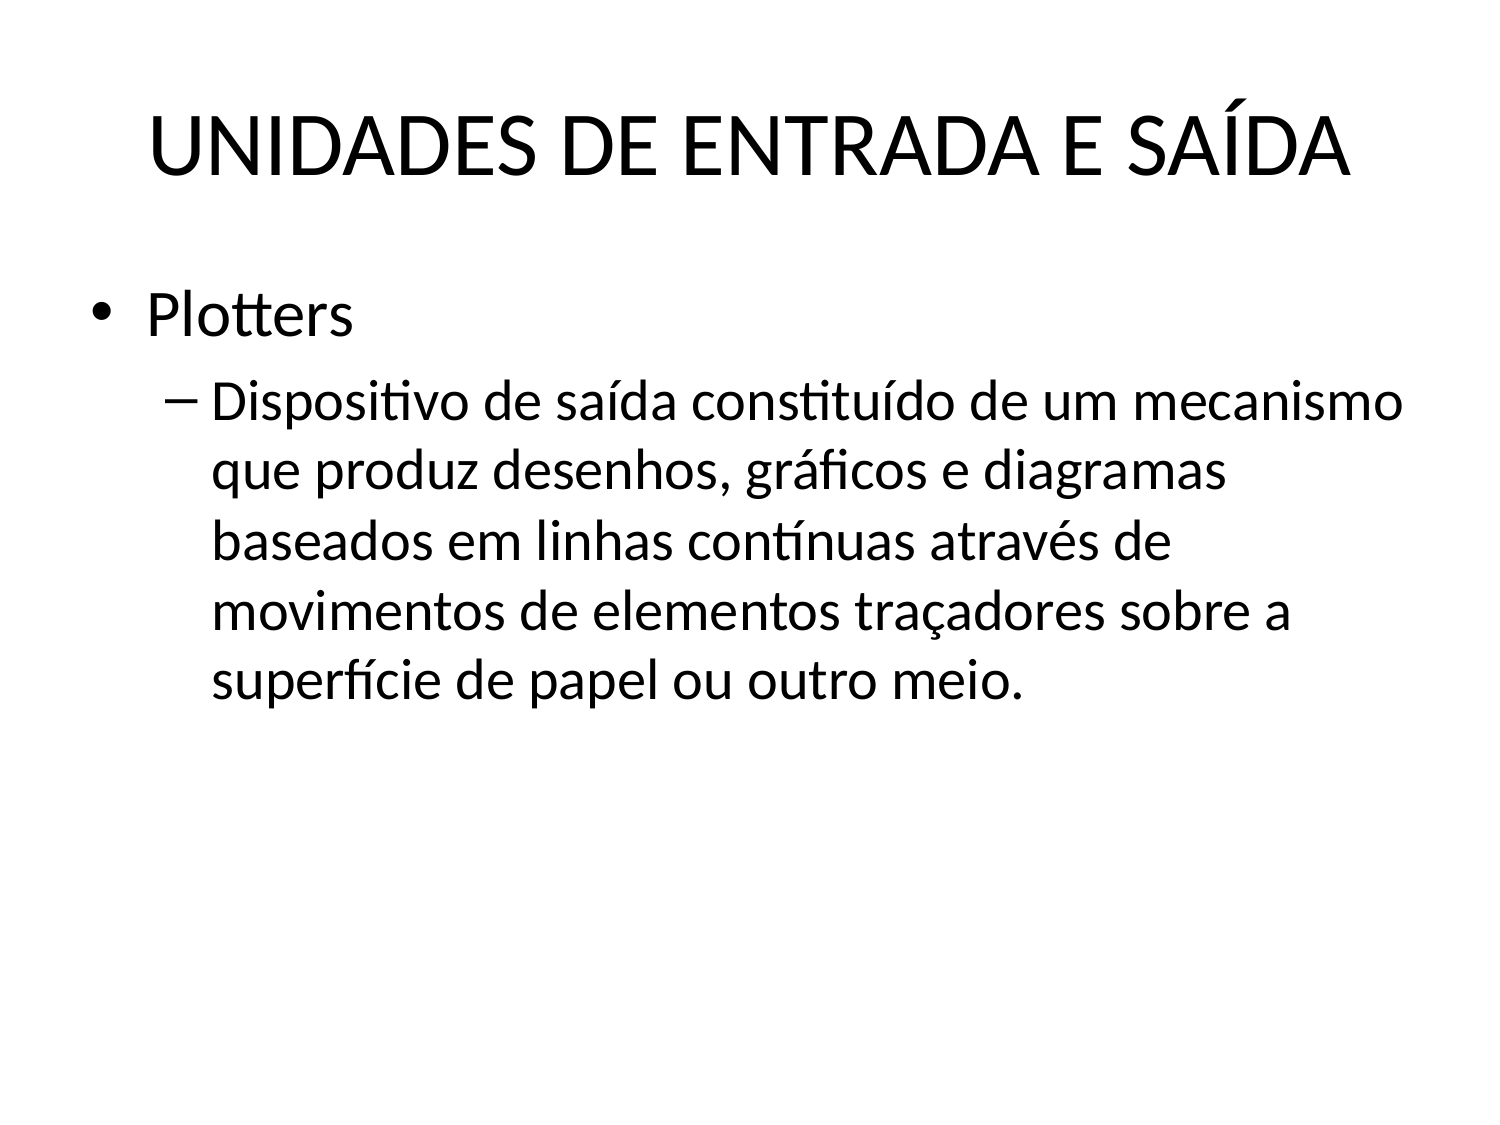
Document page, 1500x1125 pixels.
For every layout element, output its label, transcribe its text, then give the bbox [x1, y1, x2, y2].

title UNIDADES DE ENTRADA E SAÍDA [75, 45, 1425, 233]
list Plotters Dispositivo de saída constituído de um mecanismo que produz desenhos, gráficos e diagramas baseados em linhas contínuas através de movimentos de elementos traçadores sobre a superfície de papel ou outro meio. [75, 262, 1425, 1005]
